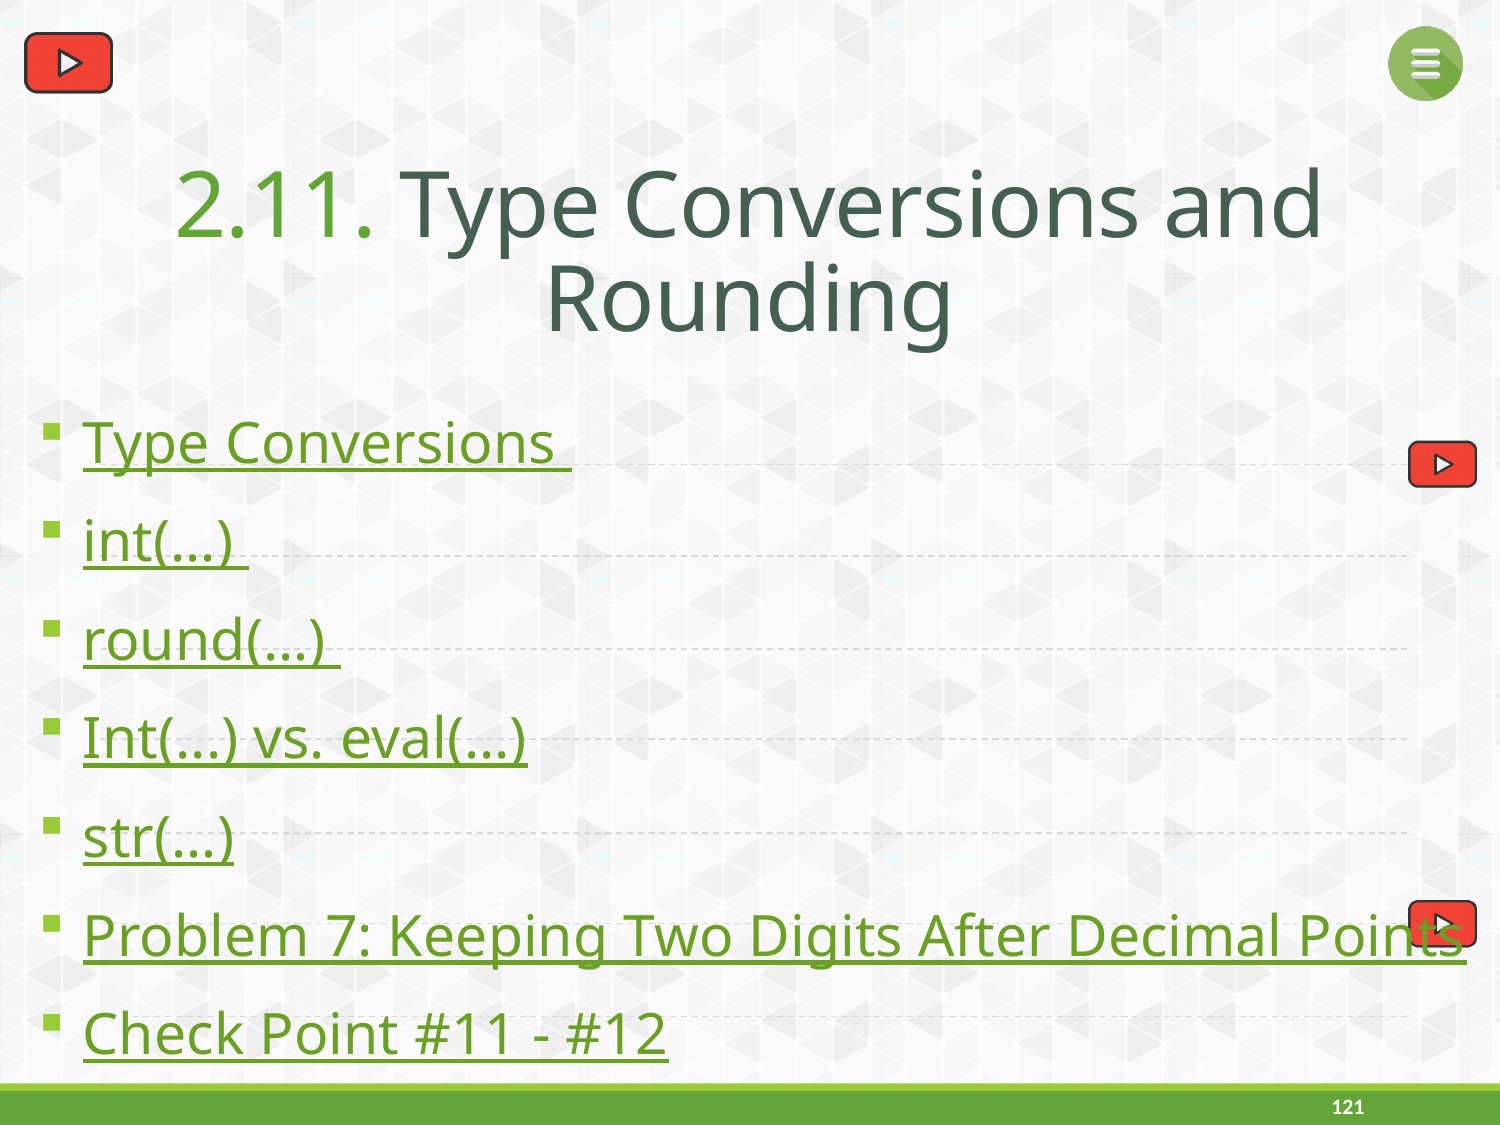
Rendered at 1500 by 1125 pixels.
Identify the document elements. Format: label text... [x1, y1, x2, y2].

title 2.11. Type Conversions and Rounding [23, 112, 1476, 399]
list Type Conversions int(…) round(…) Int(...) vs. eval(...) str(…) Problem 7: Keeping Two Digits After Decimal Points Check Point #11 - #12 [23, 399, 1476, 1078]
picture [0, 0, 1500, 1083]
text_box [99, 888, 1477, 958]
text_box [99, 429, 1477, 499]
slide_number 121 [1218, 1090, 1380, 1121]
